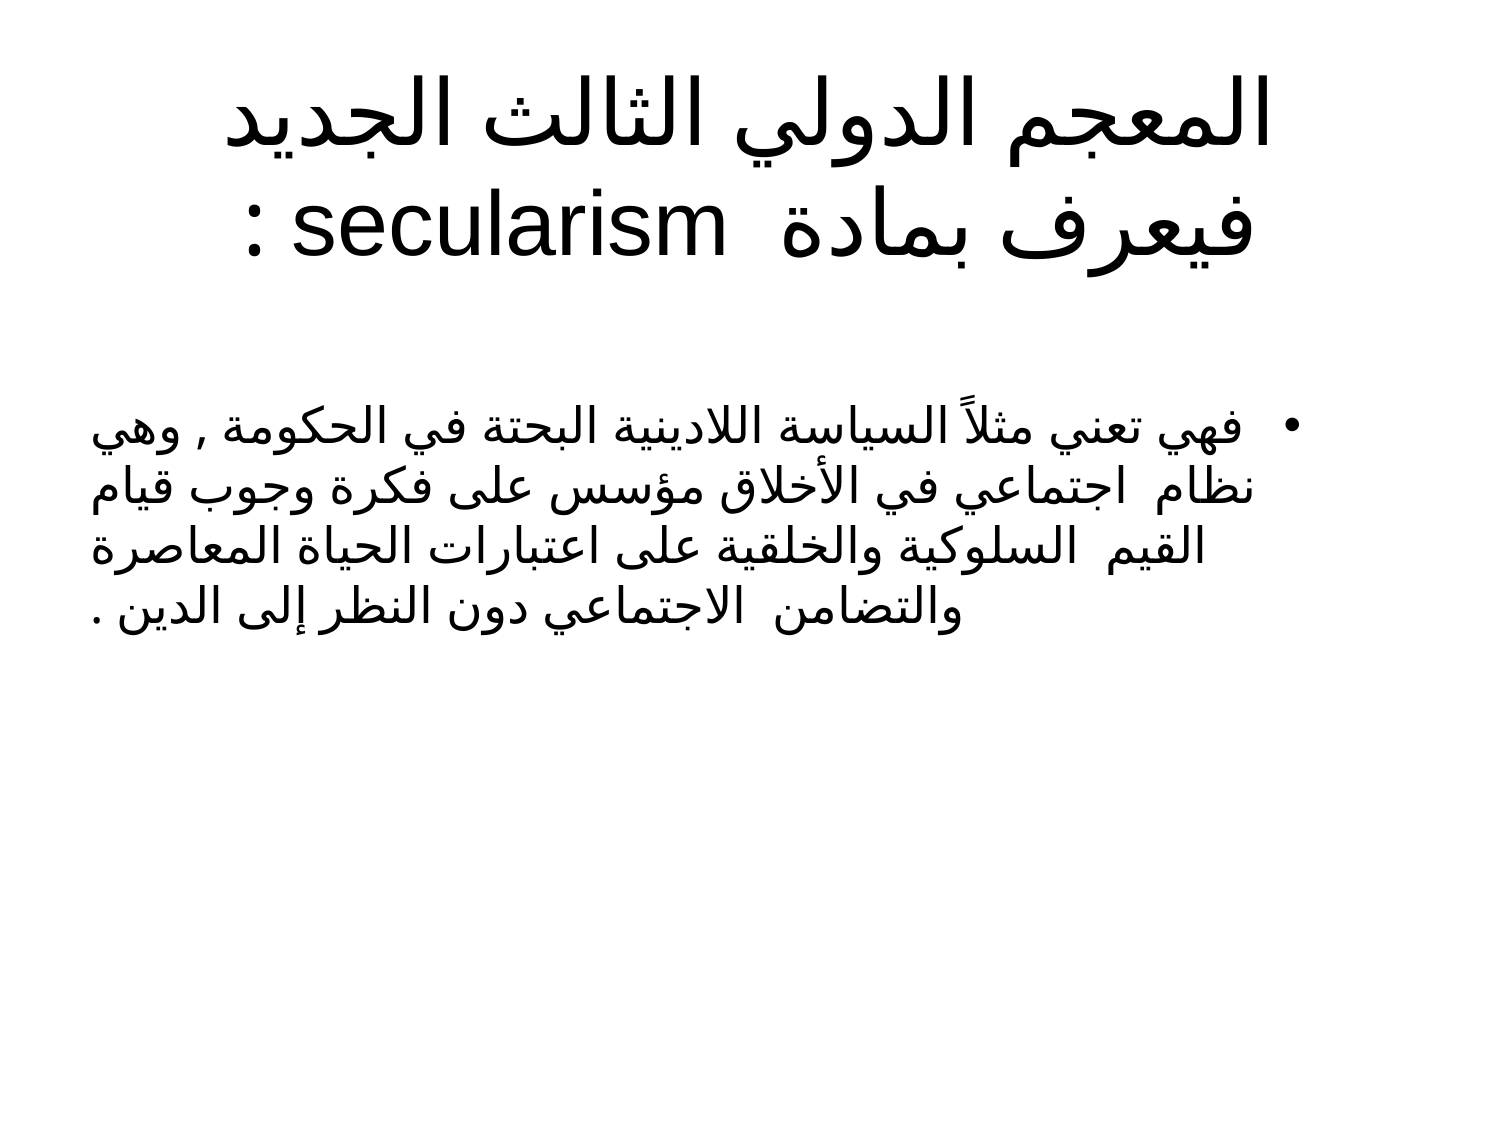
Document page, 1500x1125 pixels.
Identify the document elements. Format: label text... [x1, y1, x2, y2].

title المعجم الدولي الثالث الجديد فيعرف بمادة secularism : [75, 46, 1425, 282]
list فهي تعني مثلاً السياسة اللادينية البحتة في الحكومة , وهي نظام اجتماعي في الأخلاق مؤسس على فكرة وجوب قيام القيم السلوكية والخلقية على اعتبارات الحياة المعاصرة والتضامن الاجتماعي دون النظر إلى الدين . [75, 386, 1425, 1040]
